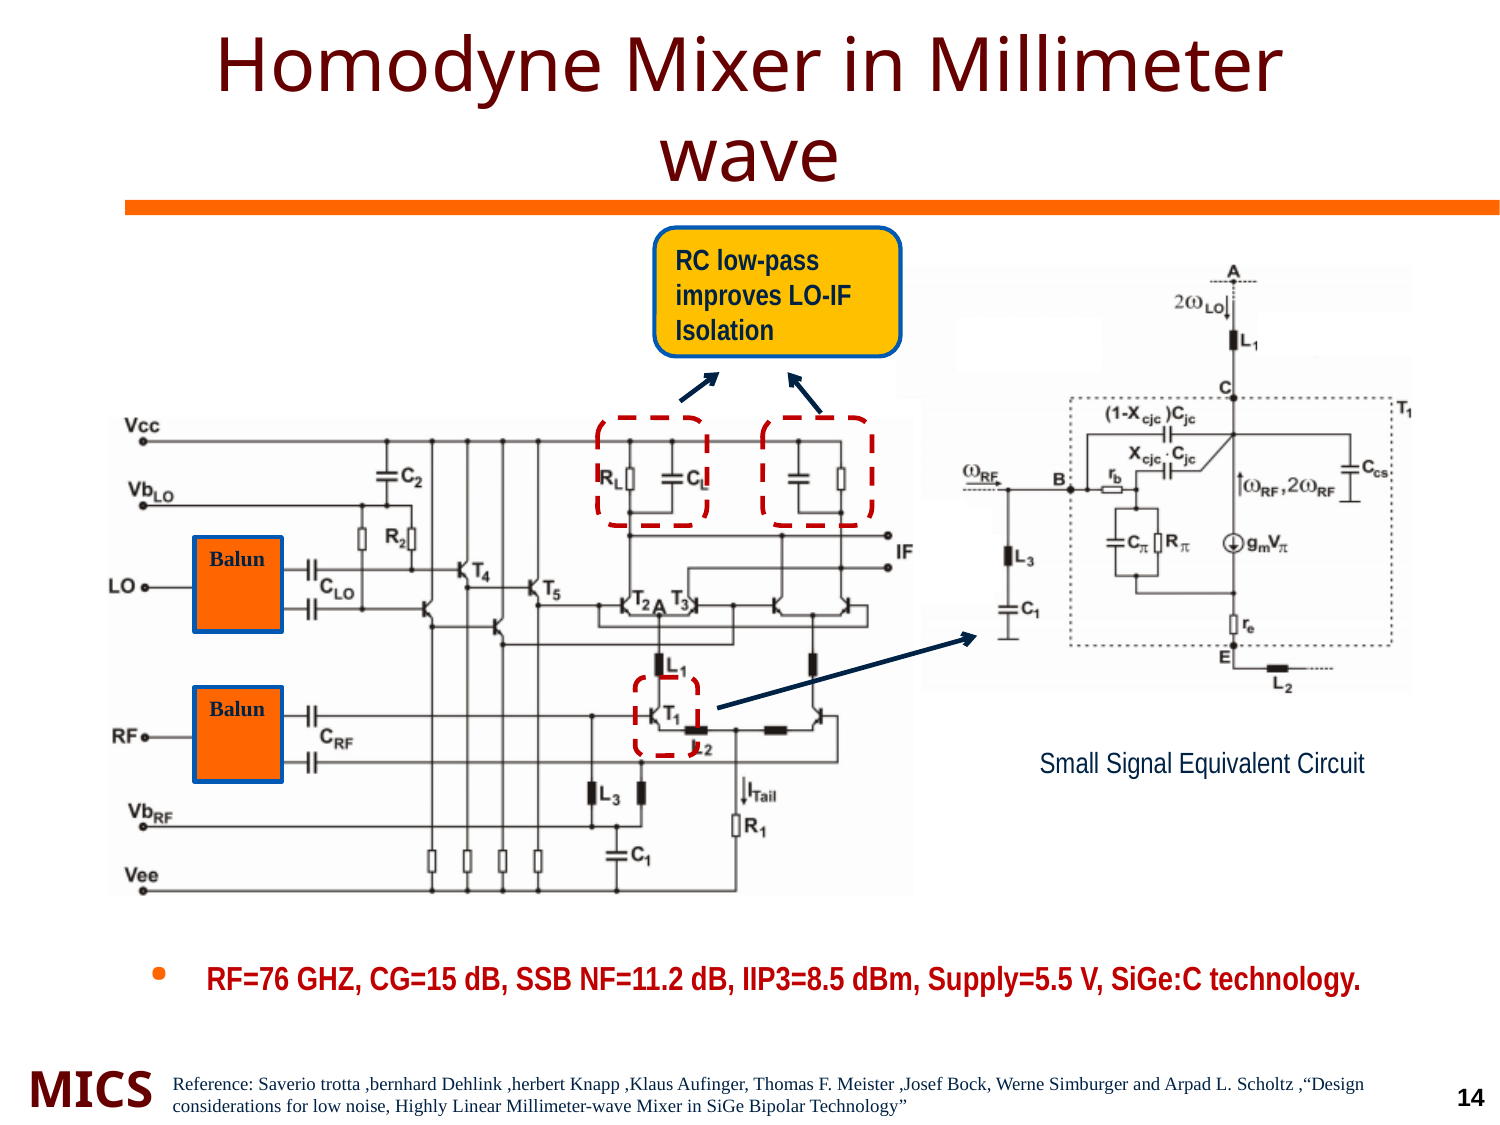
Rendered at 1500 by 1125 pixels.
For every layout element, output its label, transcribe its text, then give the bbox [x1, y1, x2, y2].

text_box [719, 635, 978, 708]
text_box Small Signal Equivalent Circuit [1024, 737, 1381, 788]
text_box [787, 371, 820, 412]
text_box Reference: Saverio trotta ,bernhard Dehlink ,herbert Knapp ,Klaus Aufinger, Thomas F. Meister ,Josef Bock, Werne Simburger and Arpad L. Scholtz ,“Design considerations for low noise, Highly Linear Millimeter-wave Mixer in SiGe Bipolar Technology” [158, 1064, 1433, 1125]
text_box RC low-pass improves LO-IF Isolation [654, 227, 873, 357]
title Homodyne Mixer in Millimeter wave [112, 12, 1388, 201]
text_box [681, 371, 720, 401]
picture [94, 224, 1477, 910]
list RF=76 GHZ, CG=15 dB, SSB NF=11.2 dB, IIP3=8.5 dBm, Supply=5.5 V, SiGe:C technology. [134, 949, 1457, 1051]
slide_number 14 [1433, 1067, 1500, 1125]
